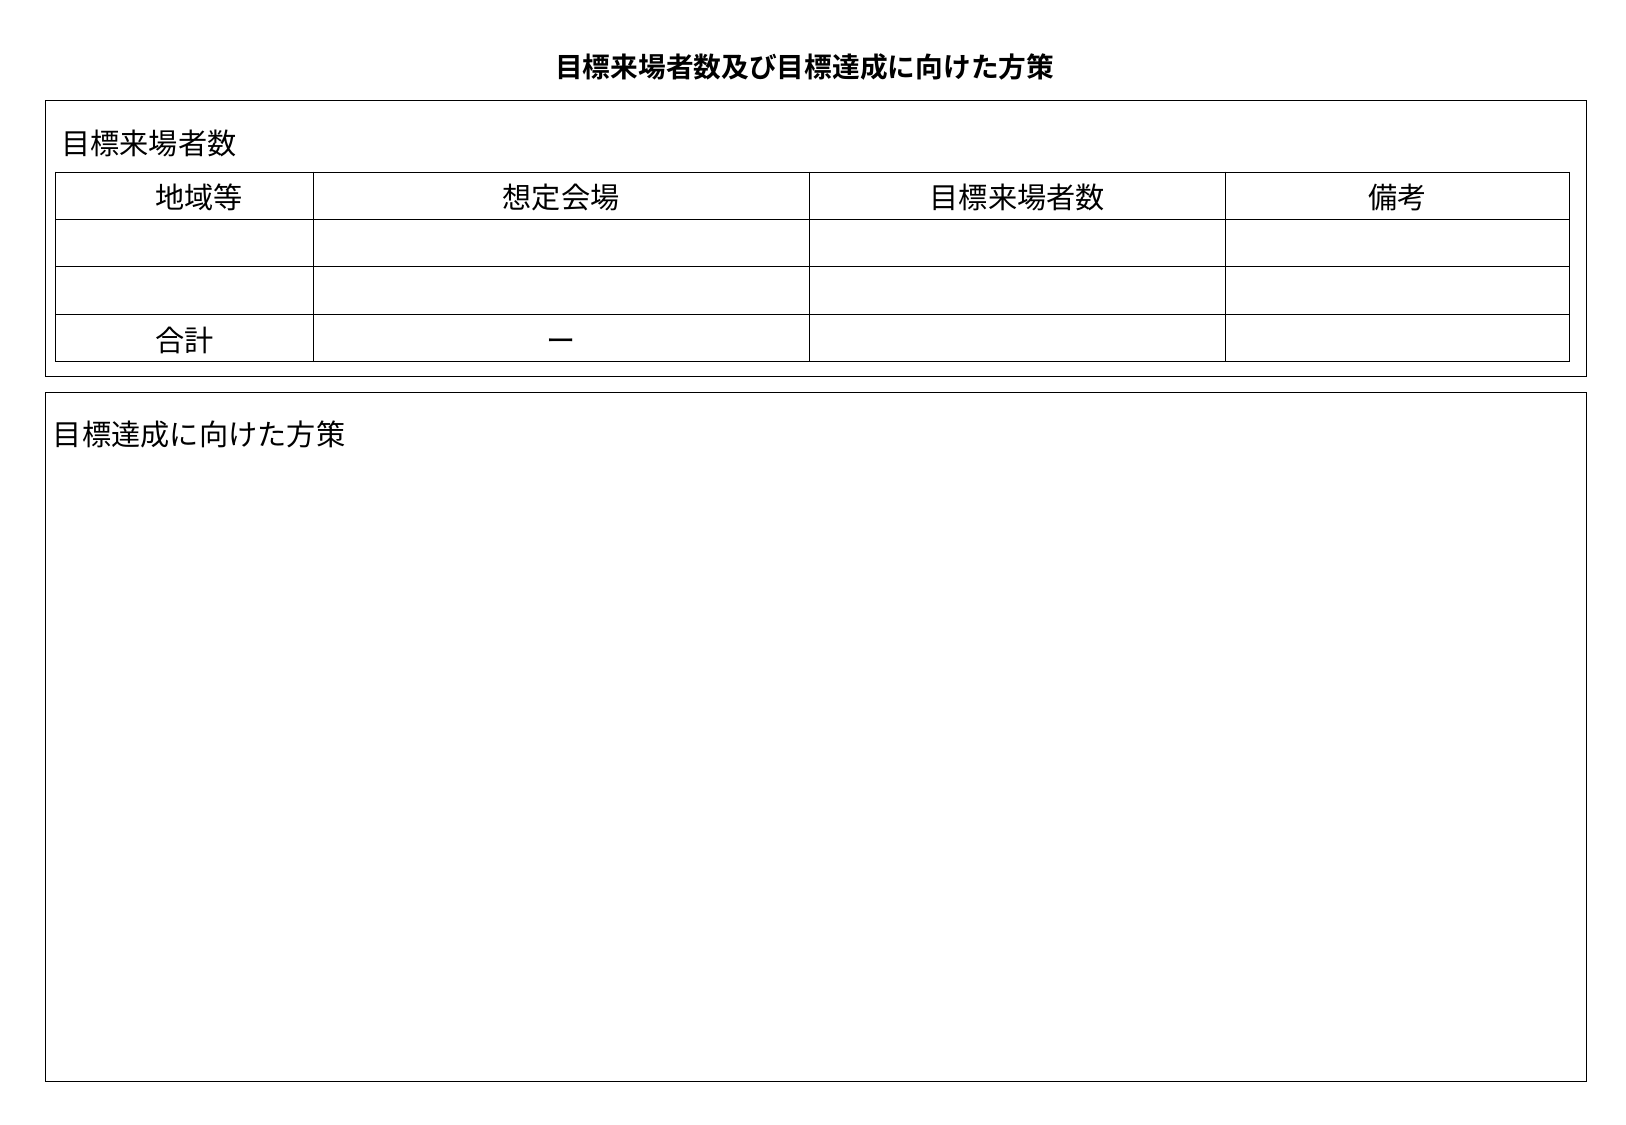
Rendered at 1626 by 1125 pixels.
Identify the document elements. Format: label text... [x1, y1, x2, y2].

table_cell [810, 267, 1225, 314]
table_cell [56, 267, 313, 314]
text_box 目標来場者数 [46, 114, 252, 168]
table_cell [1226, 220, 1569, 266]
table_cell [1226, 267, 1569, 314]
table_cell [314, 267, 809, 314]
table_cell [810, 315, 1225, 361]
table_cell [810, 220, 1225, 266]
table_header 地域等 [56, 173, 313, 219]
text_box [45, 391, 1588, 1082]
text_box [45, 99, 1588, 377]
table_cell [1226, 315, 1569, 361]
text_box 目標達成に向けた方策 [38, 405, 361, 459]
table_cell ー [314, 315, 809, 361]
table_cell [314, 220, 809, 266]
table_header 想定会場 [314, 173, 809, 219]
table_cell [56, 220, 313, 266]
table_cell 合計 [56, 315, 313, 361]
table_header 目標来場者数 [810, 173, 1225, 219]
table_header 備考 [1226, 173, 1569, 219]
subtitle 目標来場者数及び目標達成に向けた方策 [531, 44, 1079, 93]
